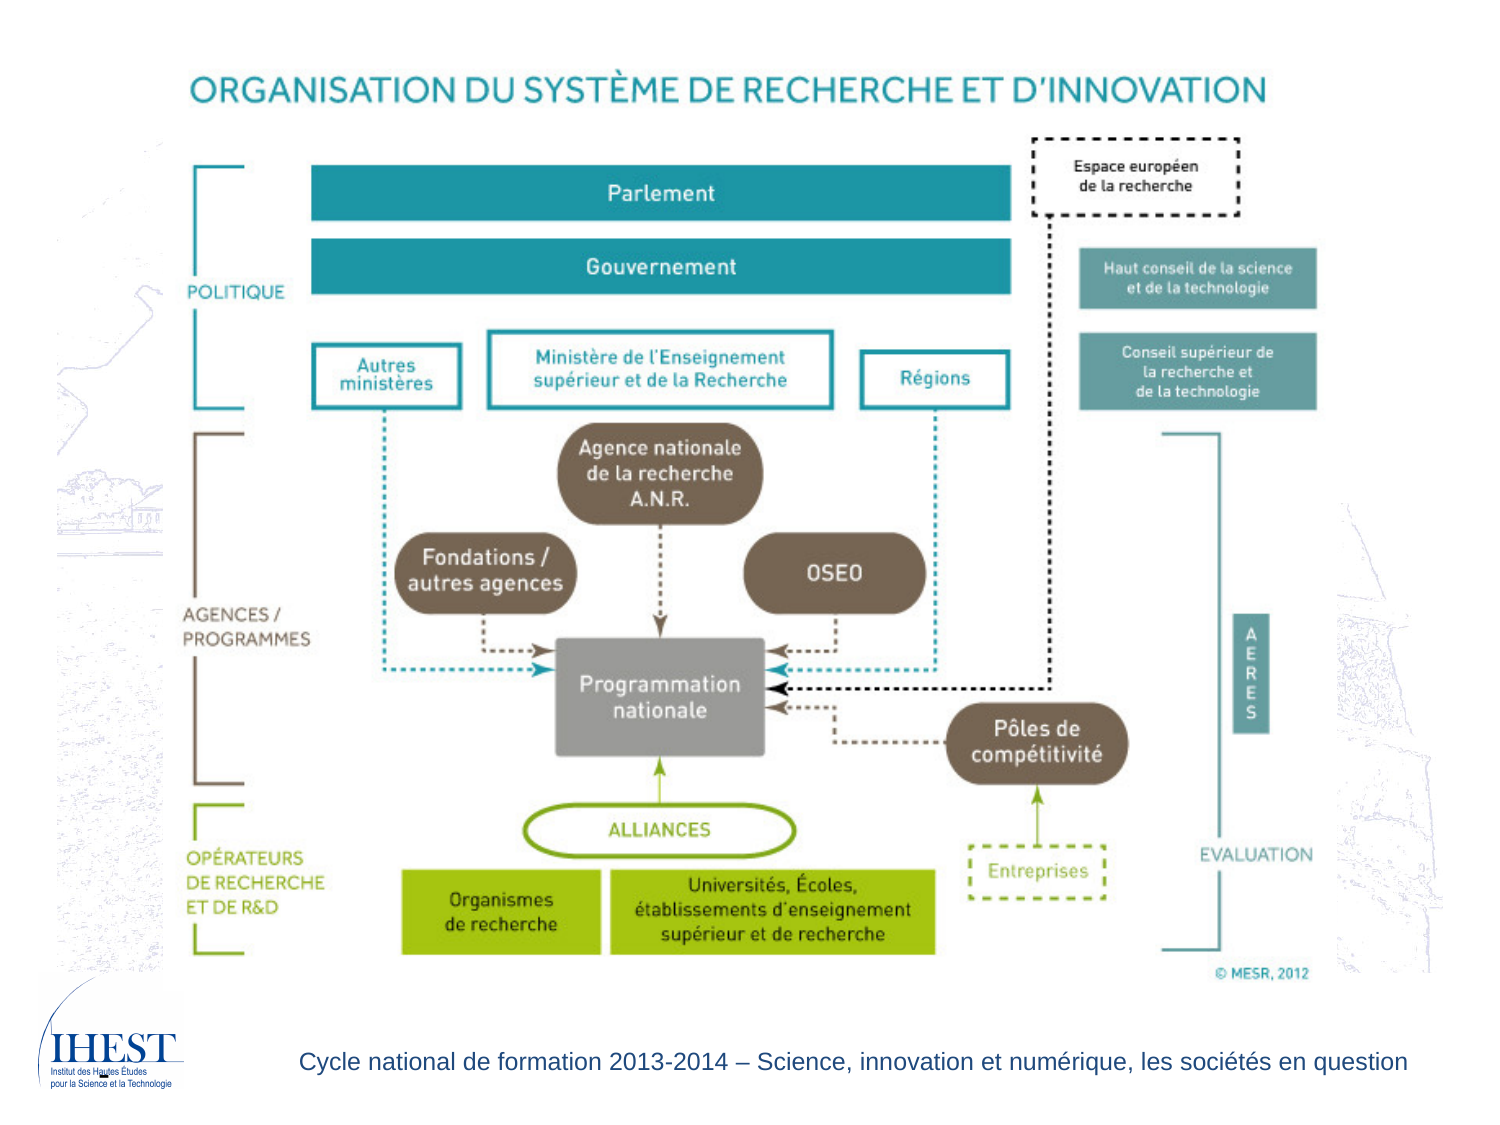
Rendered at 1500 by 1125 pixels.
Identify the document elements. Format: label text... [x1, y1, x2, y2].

footer - [75, 1042, 425, 1103]
picture [38, 43, 1443, 1089]
